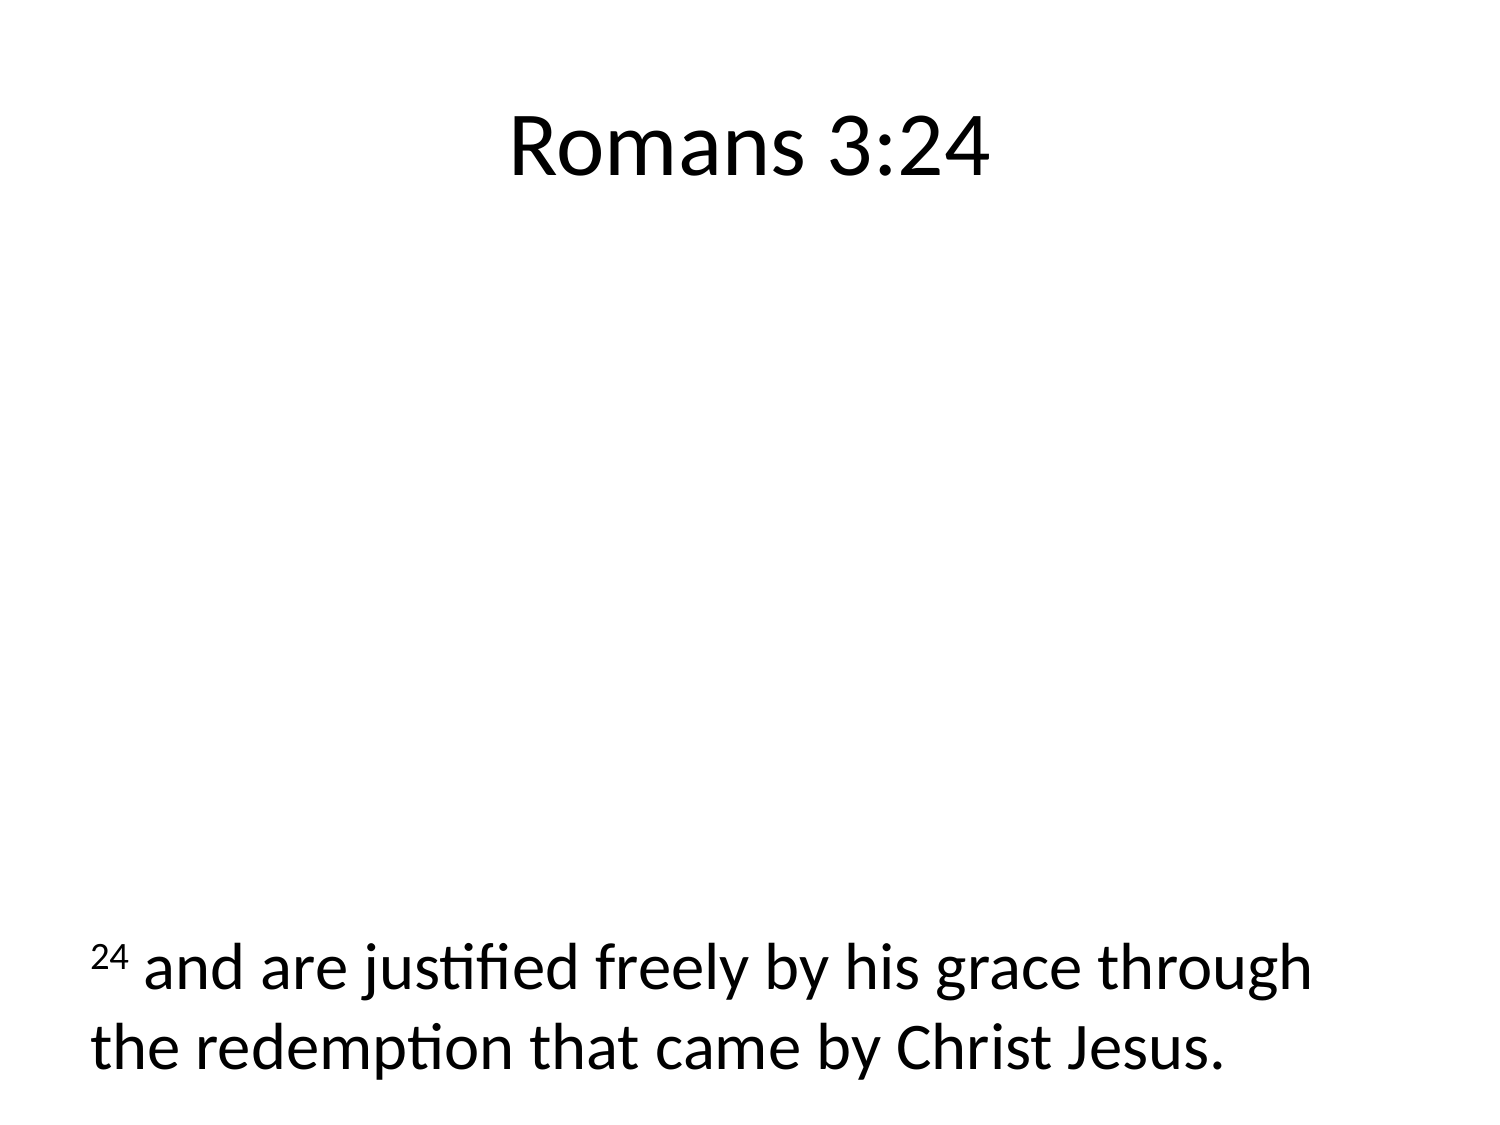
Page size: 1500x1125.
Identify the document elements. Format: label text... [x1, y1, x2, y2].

list 24 and are justified freely by his grace through the redemption that came by Christ Jesus. [75, 262, 1425, 1005]
title Romans 3:24 [75, 45, 1425, 233]
